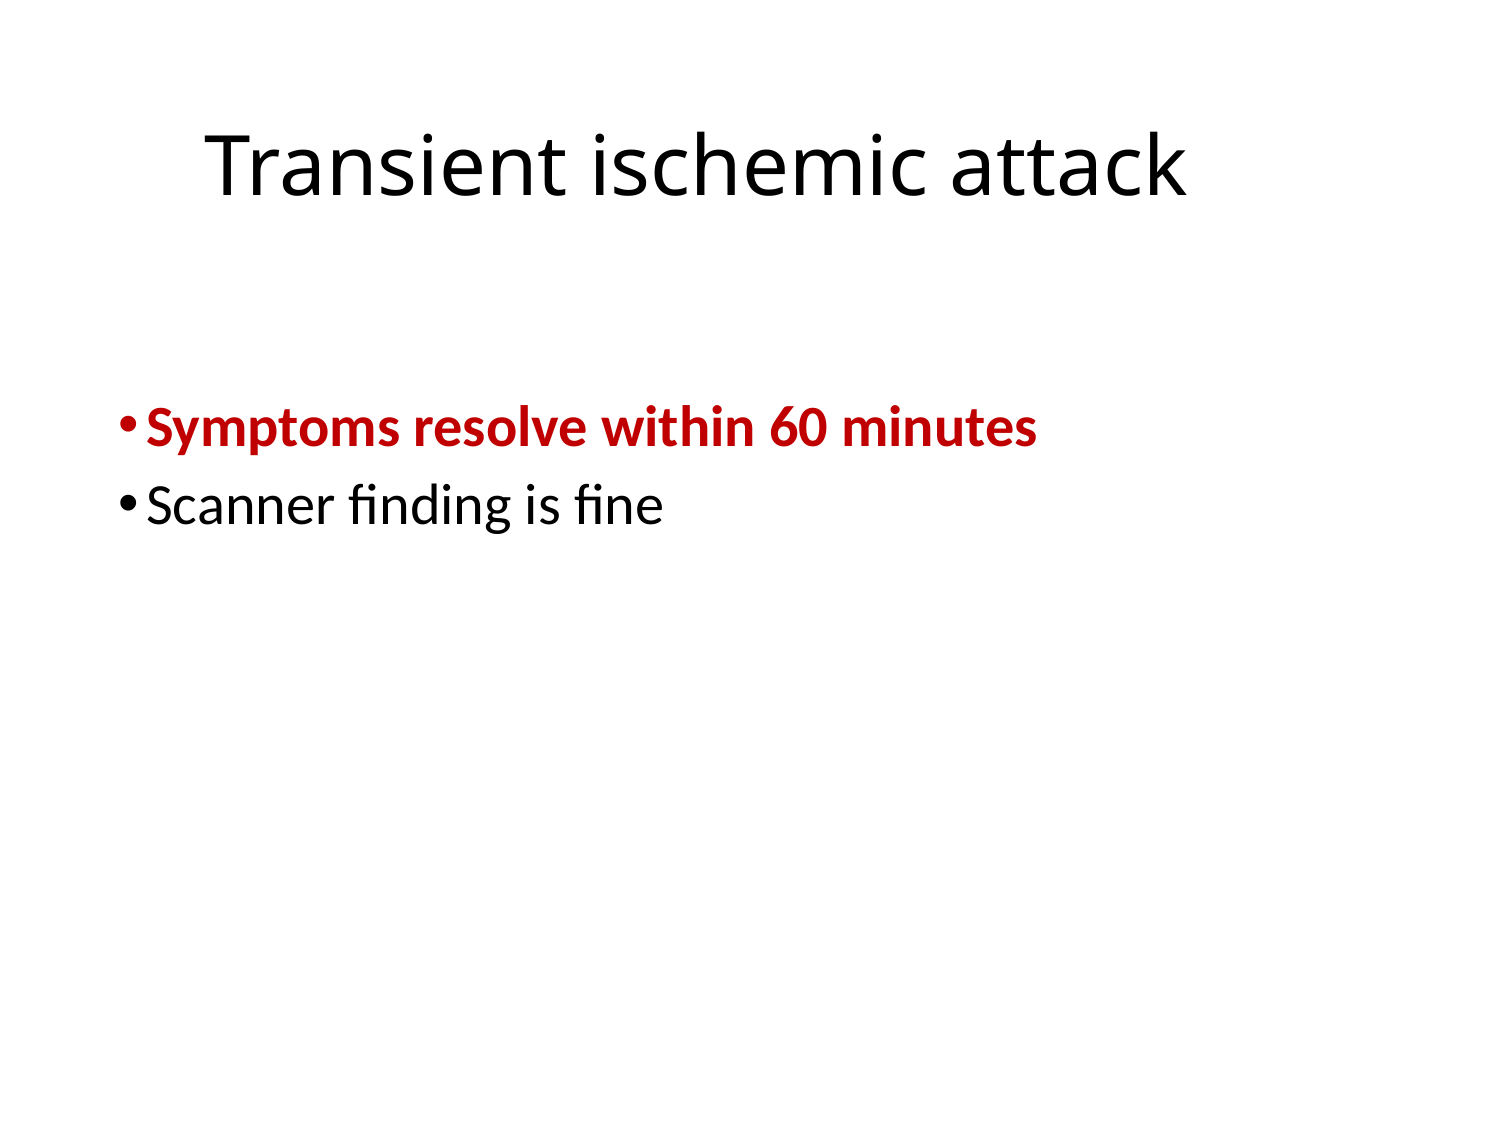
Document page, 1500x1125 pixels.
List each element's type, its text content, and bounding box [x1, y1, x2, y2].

list Symptoms resolve within 60 minutes Scanner finding is fine [103, 302, 1417, 930]
title Transient ischemic attack [103, 59, 1483, 278]
